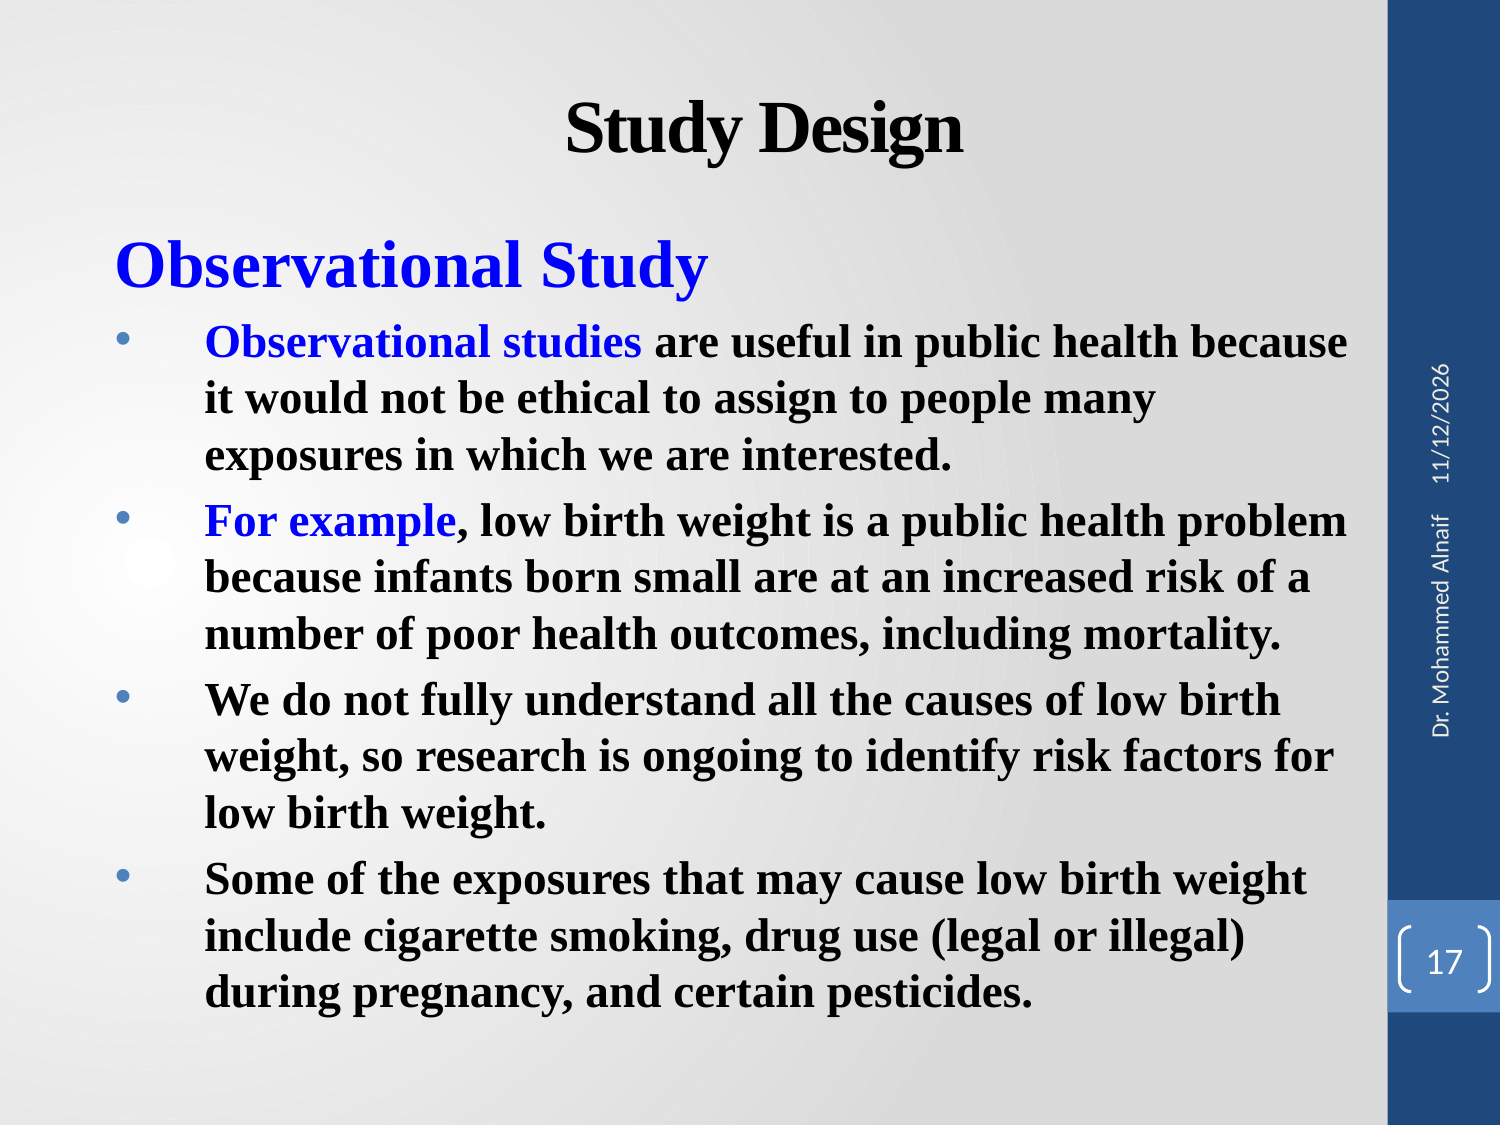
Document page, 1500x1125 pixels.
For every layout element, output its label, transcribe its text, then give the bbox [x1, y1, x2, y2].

title Study Design [112, 66, 1388, 175]
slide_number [1408, 100, 1469, 500]
subtitle Observational Study Observational studies are useful in public health because it would not be ethical to assign to people many exposures in which we are interested. For example, low birth weight is a public health problem because infants born small are at an increased risk of a number of poor health outcomes, including mortality. We do not fully understand all the causes of low birth weight, so research is ongoing to identify risk factors for low birth weight. Some of the exposures that may cause low birth weight include cigarette smoking, drug use (legal or illegal) during pregnancy, and certain pesticides. [99, 212, 1375, 1038]
footer Dr. Mohammed Alnaif [1408, 500, 1469, 889]
slide_number 17 [1397, 925, 1492, 994]
